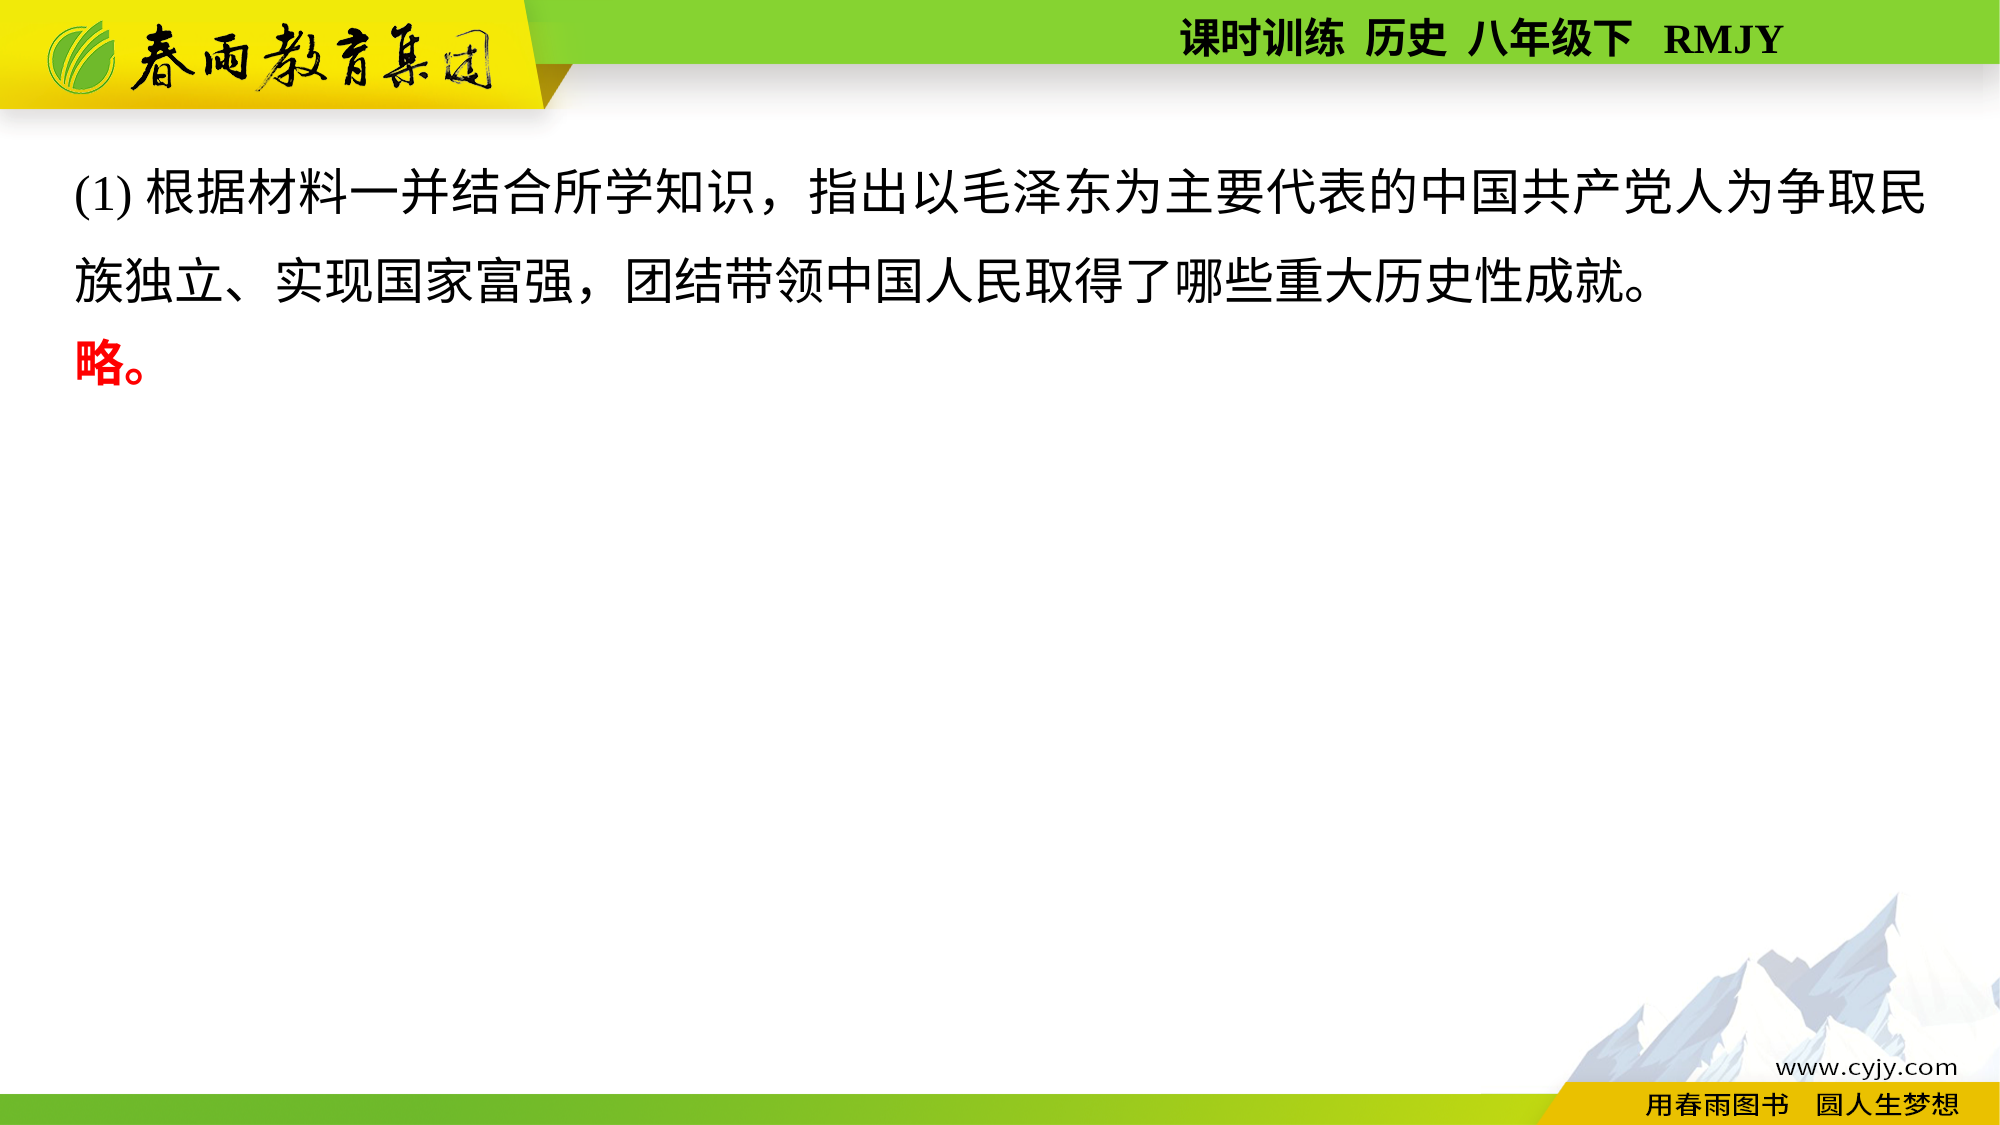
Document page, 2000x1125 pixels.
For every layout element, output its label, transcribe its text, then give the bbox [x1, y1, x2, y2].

text_box 略。 [59, 293, 1944, 399]
list (1)根据材料一并结合所学知识，指出以毛泽东为主要代表的中国共产党人为争取民族独立、实现国家富强，团结带领中国人民取得了哪些重大历史性成就。 [59, 122, 1944, 293]
picture [0, 0, 2000, 1125]
